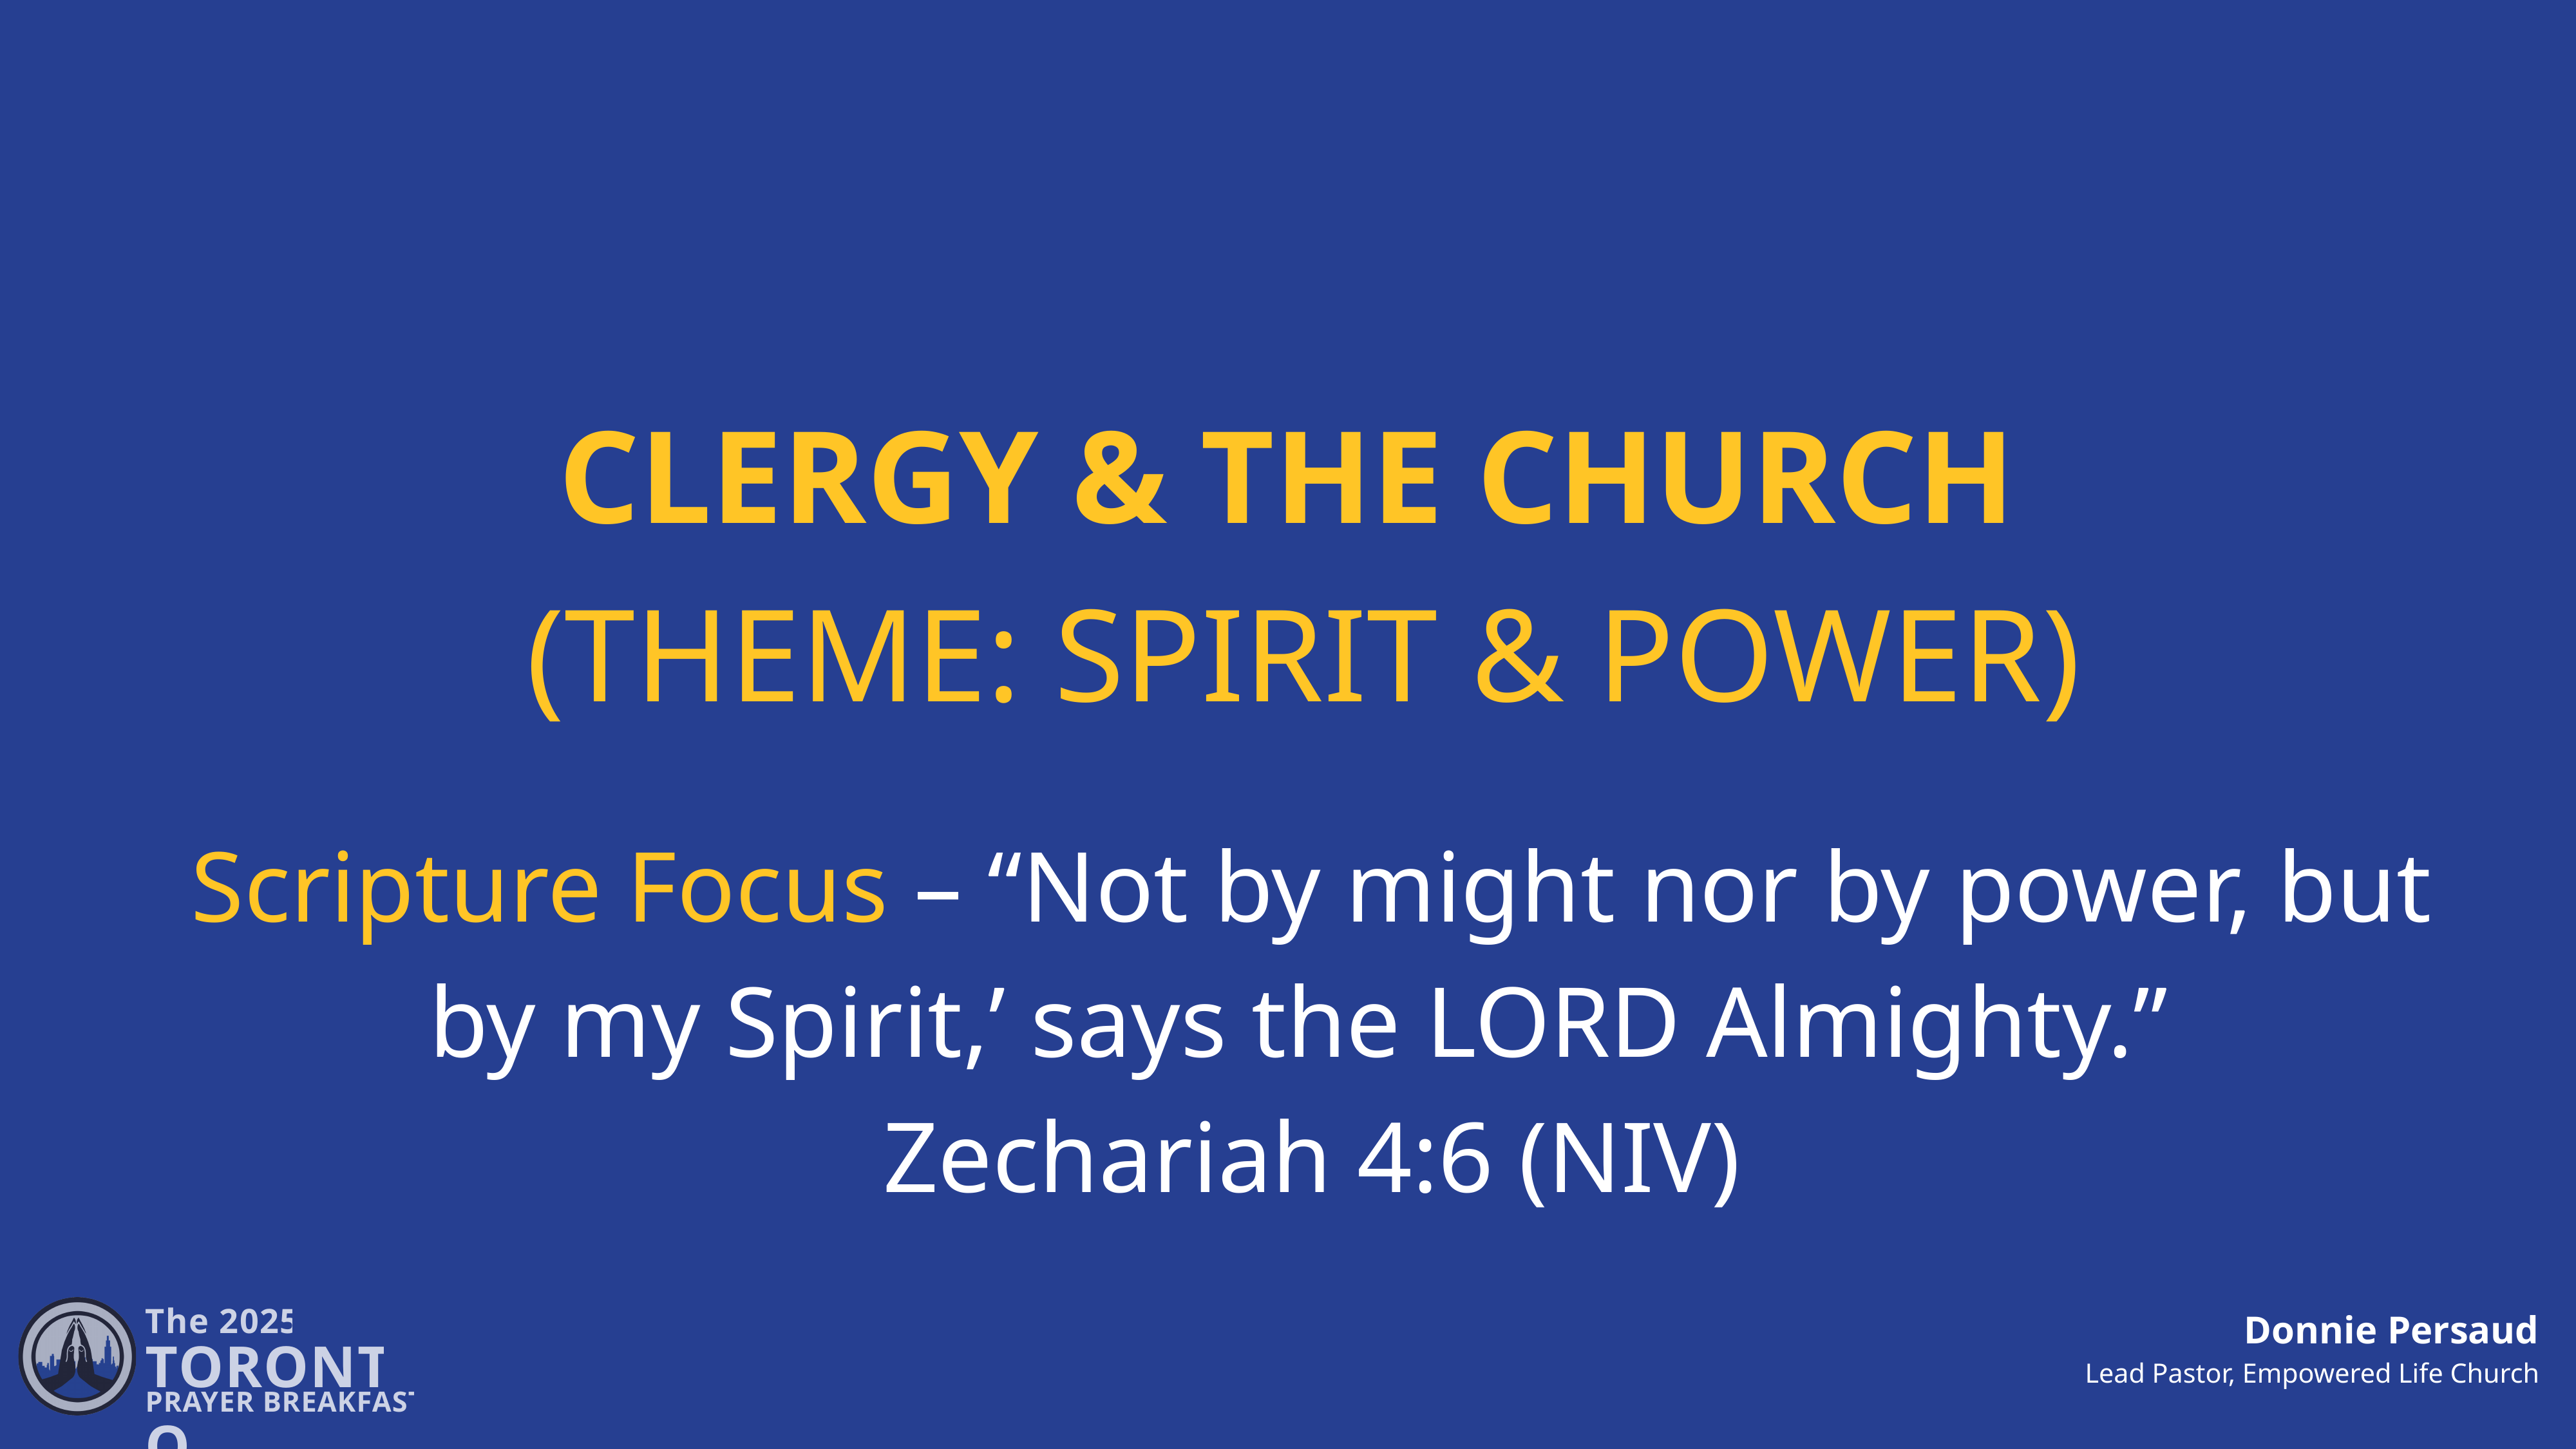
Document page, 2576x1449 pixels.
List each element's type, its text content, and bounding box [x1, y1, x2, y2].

text_box CLERGY & THE CHURCH (THEME: SPIRIT & POWER) [80, 370, 2496, 728]
text_box Scripture Focus – “Not by might nor by power, but by my Spirit,’ says the LORD Almighty.” Zechariah 4:6 (NIV) [145, 806, 2480, 1212]
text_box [18, 1297, 427, 1416]
text_box Donnie Persaud Lead Pastor, Empowered Life Church [1631, 1299, 2539, 1389]
